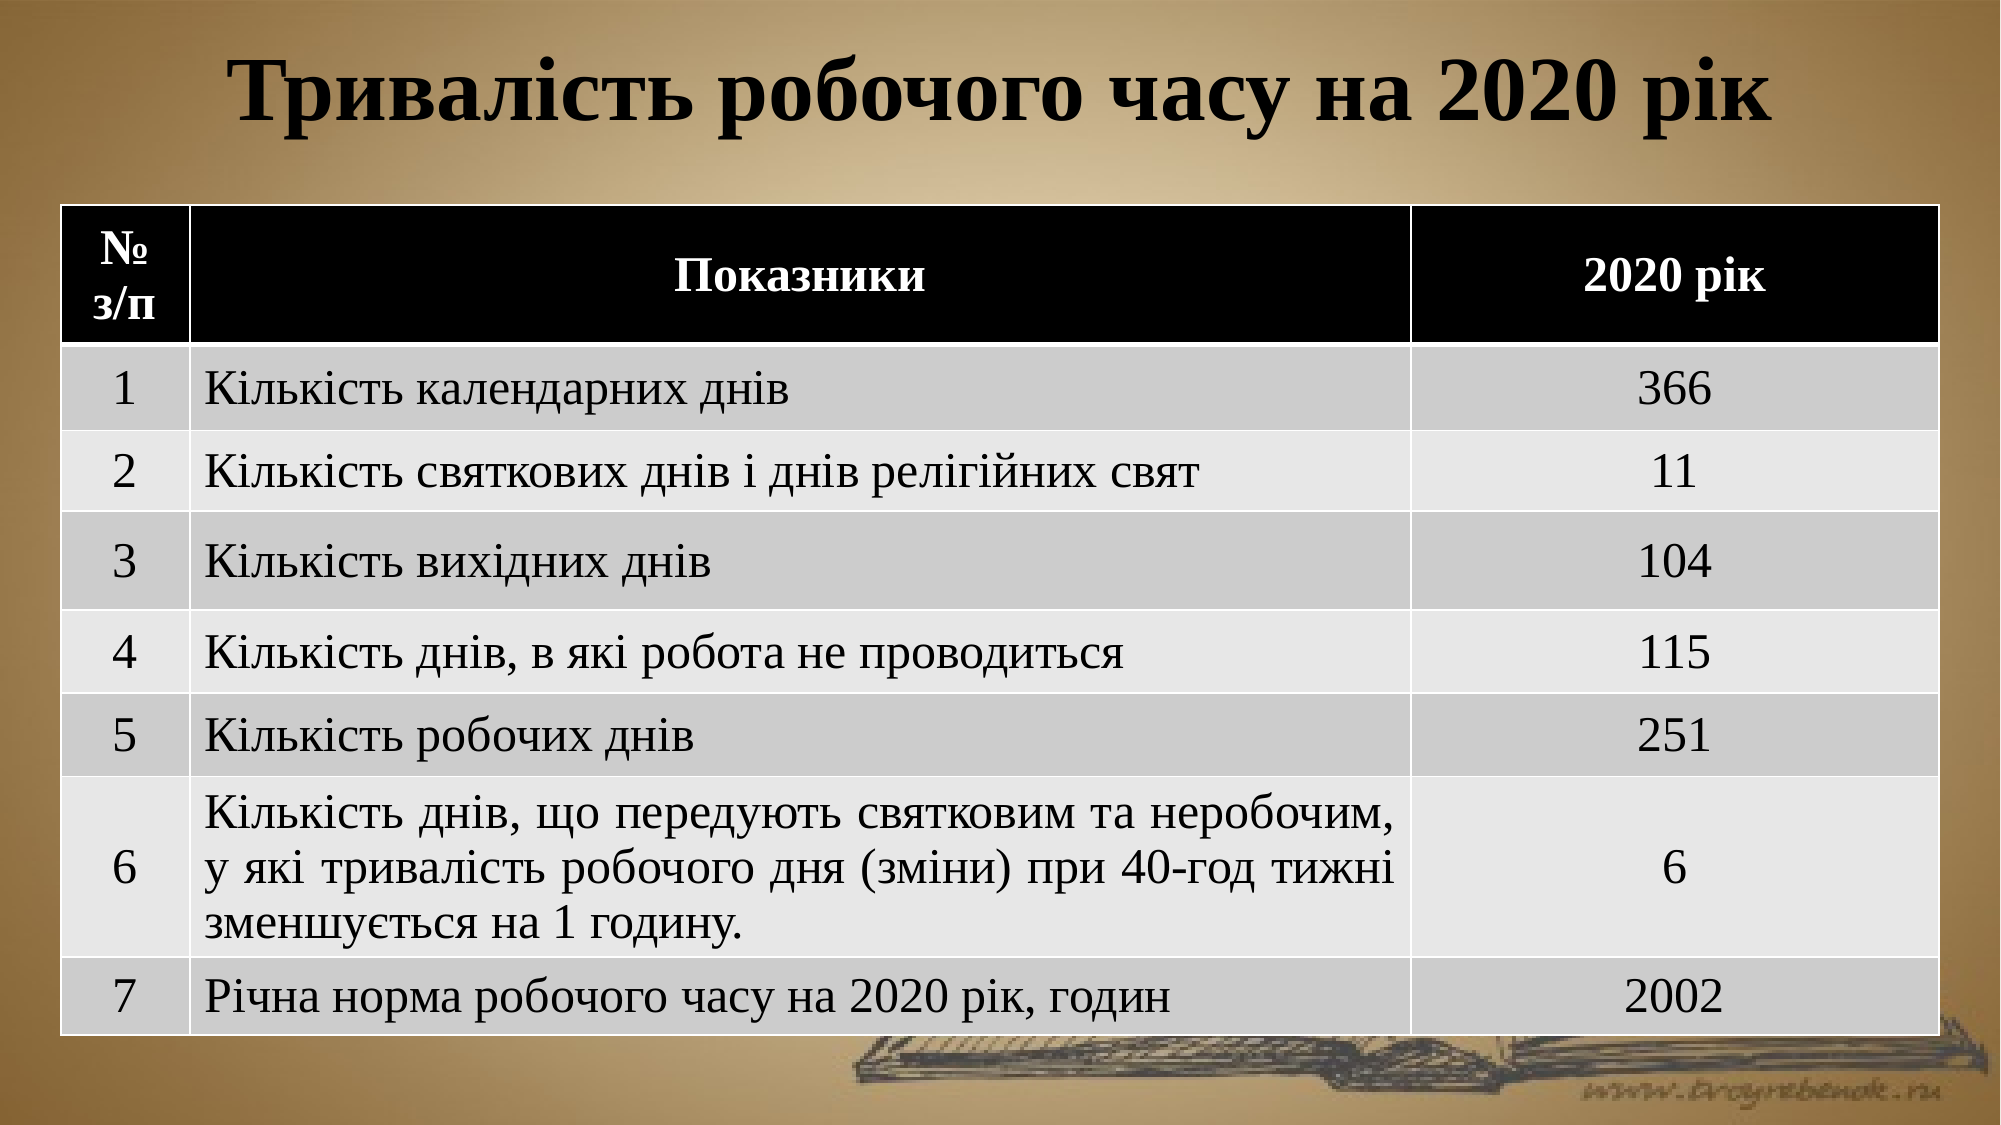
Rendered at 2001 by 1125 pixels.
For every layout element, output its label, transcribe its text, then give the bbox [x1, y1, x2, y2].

title Тривалість робочого часу на 2020 рік [137, 21, 1863, 160]
table_cell 104 [1412, 512, 1938, 609]
table_cell 2 [62, 431, 189, 510]
table_cell 115 [1412, 611, 1938, 692]
table_cell Кількість днів, в які робота не проводиться [191, 611, 1410, 692]
table_header 2020 рік [1412, 206, 1938, 342]
table_cell 4 [62, 611, 189, 692]
table_header № з/п [62, 206, 189, 342]
table_cell 11 [1412, 431, 1938, 510]
table_header Показники [191, 206, 1410, 342]
table_cell 2002 [1412, 958, 1938, 1034]
table_cell Річна норма робочого часу на 2020 рік, годин [191, 958, 1410, 1034]
table_cell Кількість днів, що передують святковим та неробочим, у які тривалість робочого дня (зміни) при 40-год тижні зменшується на 1 годину. [191, 777, 1410, 956]
table_cell 3 [62, 512, 189, 609]
table_cell Кількість святкових днів і днів релігійних свят [191, 431, 1410, 510]
table_cell 7 [62, 958, 189, 1034]
table_cell 366 [1412, 347, 1938, 430]
table_cell Кількість робочих днів [191, 694, 1410, 776]
table_cell 251 [1412, 694, 1938, 776]
table_cell 6 [62, 777, 189, 956]
table_cell 6 [1412, 777, 1938, 956]
table_cell Кількість календарних днів [191, 347, 1410, 430]
table_cell 1 [62, 347, 189, 430]
picture [0, 0, 2001, 1125]
table_cell 5 [62, 694, 189, 776]
table_cell Кількість вихідних днів [191, 512, 1410, 609]
